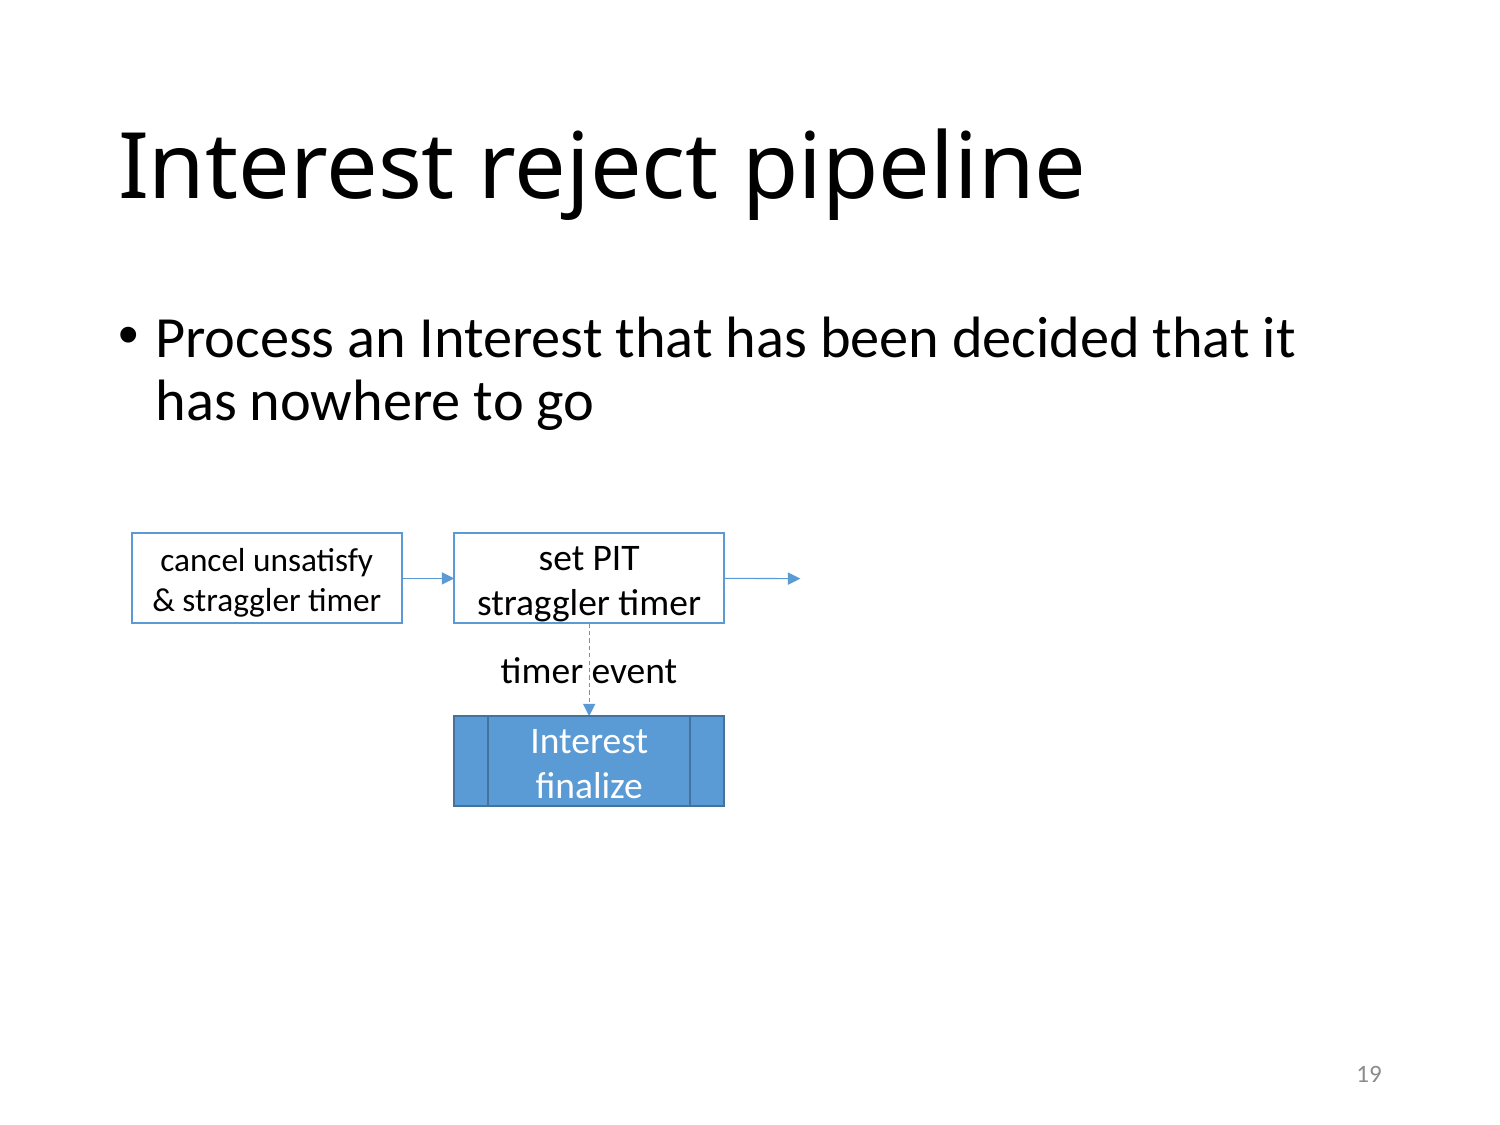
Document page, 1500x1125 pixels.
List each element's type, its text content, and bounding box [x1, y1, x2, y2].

title Interest reject pipeline [103, 59, 1397, 278]
text_box set PIT straggler timer [453, 532, 725, 624]
text_box Interest finalize [453, 715, 725, 807]
text_box cancel unsatisfy & straggler timer [131, 532, 403, 624]
slide_number 19 [1059, 1042, 1397, 1103]
text_box timer event [485, 638, 589, 699]
text_box timer event [590, 638, 693, 699]
list Process an Interest that has been decided that it has nowhere to go [103, 299, 1397, 1014]
